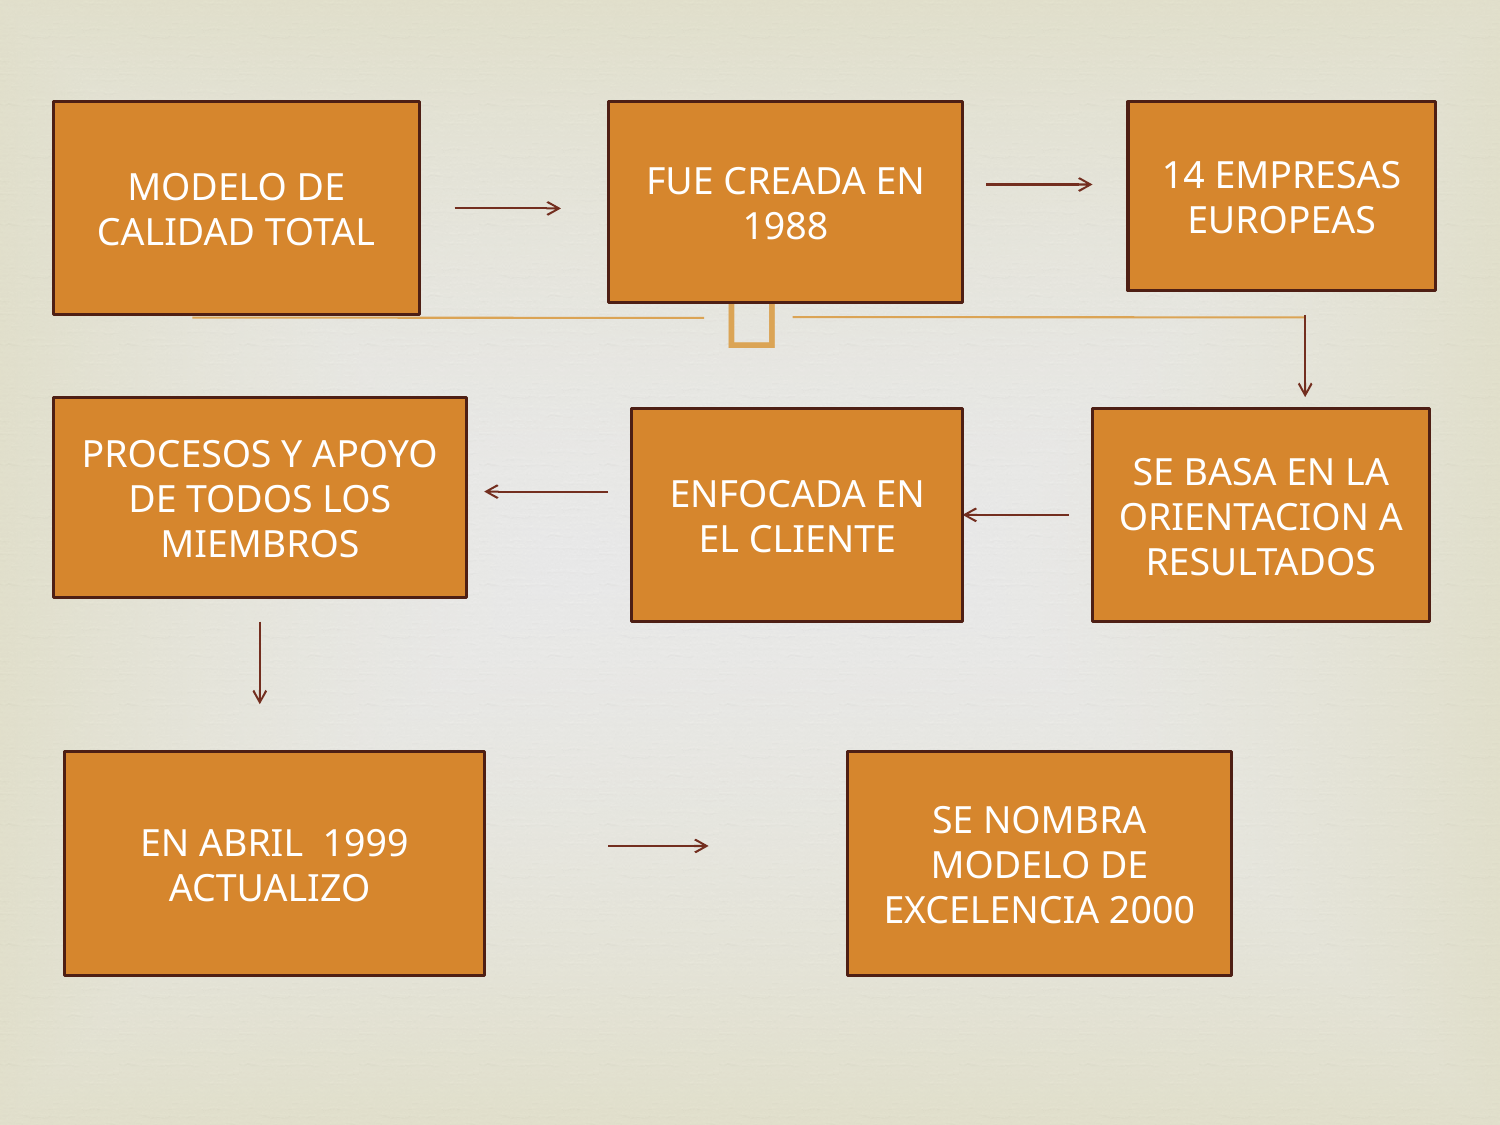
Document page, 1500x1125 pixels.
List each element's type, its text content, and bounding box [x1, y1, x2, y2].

text_box MODELO DE CALIDAD TOTAL [52, 100, 421, 316]
text_box PROCESOS Y APOYO DE TODOS LOS MIEMBROS [52, 396, 468, 599]
text_box SE BASA EN LA ORIENTACION A RESULTADOS [1091, 407, 1431, 623]
text_box ENFOCADA EN EL CLIENTE [630, 407, 964, 623]
text_box SE NOMBRA MODELO DE EXCELENCIA 2000 [846, 750, 1233, 977]
text_box 14 EMPRESAS EUROPEAS [1126, 100, 1437, 292]
text_box EN ABRIL 1999 ACTUALIZO [63, 750, 486, 977]
text_box FUE CREADA EN 1988 [607, 100, 964, 304]
